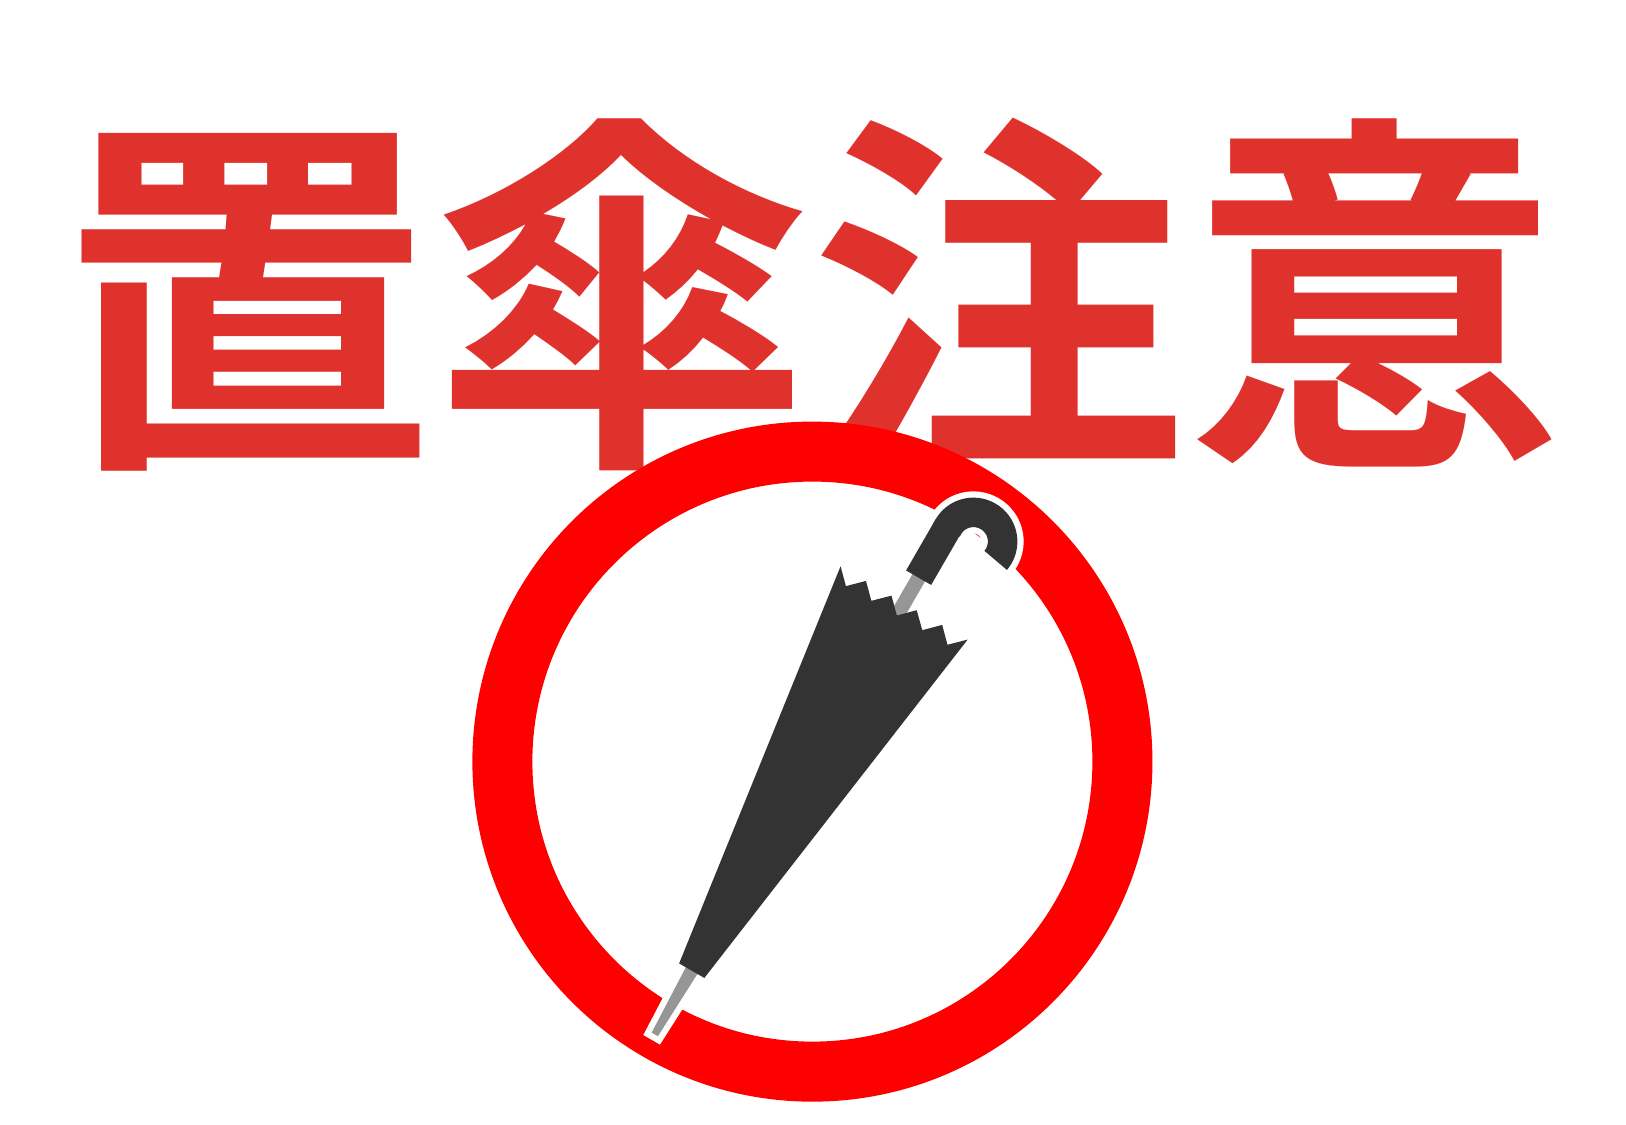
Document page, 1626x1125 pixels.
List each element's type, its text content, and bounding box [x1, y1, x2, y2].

text_box 置傘注意 [44, 54, 1581, 520]
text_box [472, 421, 1153, 1102]
